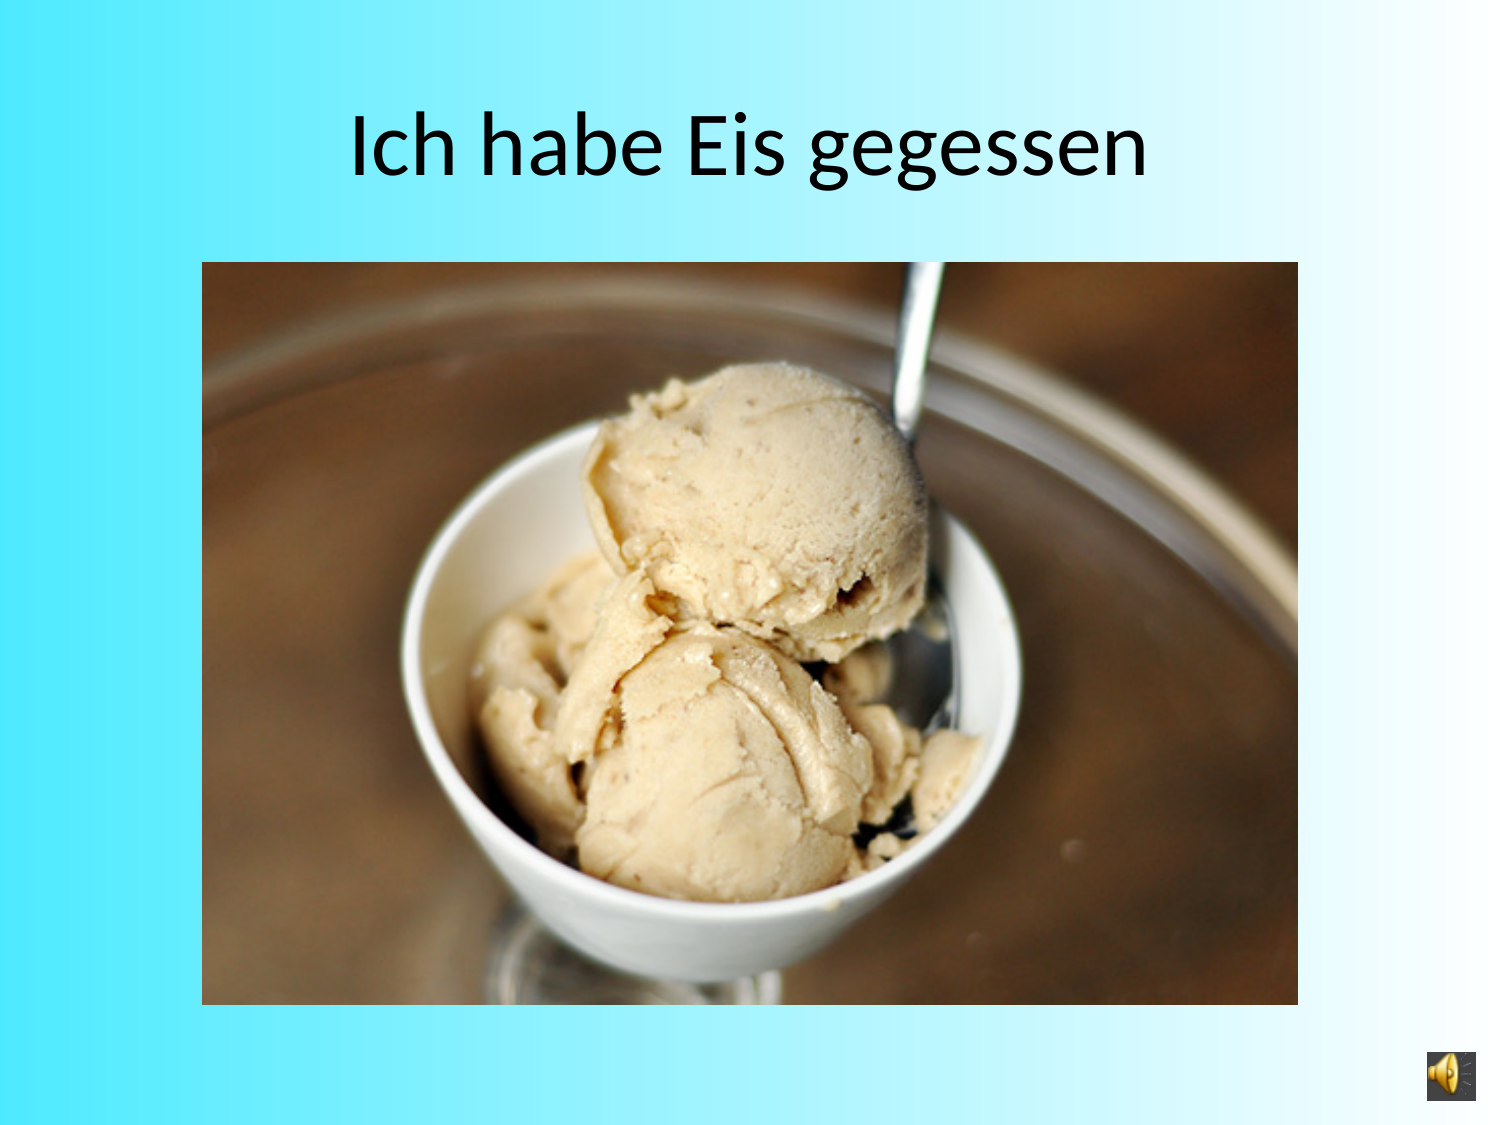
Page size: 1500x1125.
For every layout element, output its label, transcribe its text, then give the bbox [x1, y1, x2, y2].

title Ich habe Eis gegessen [74, 44, 1426, 233]
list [74, 262, 1426, 1006]
picture [1426, 1051, 1477, 1102]
